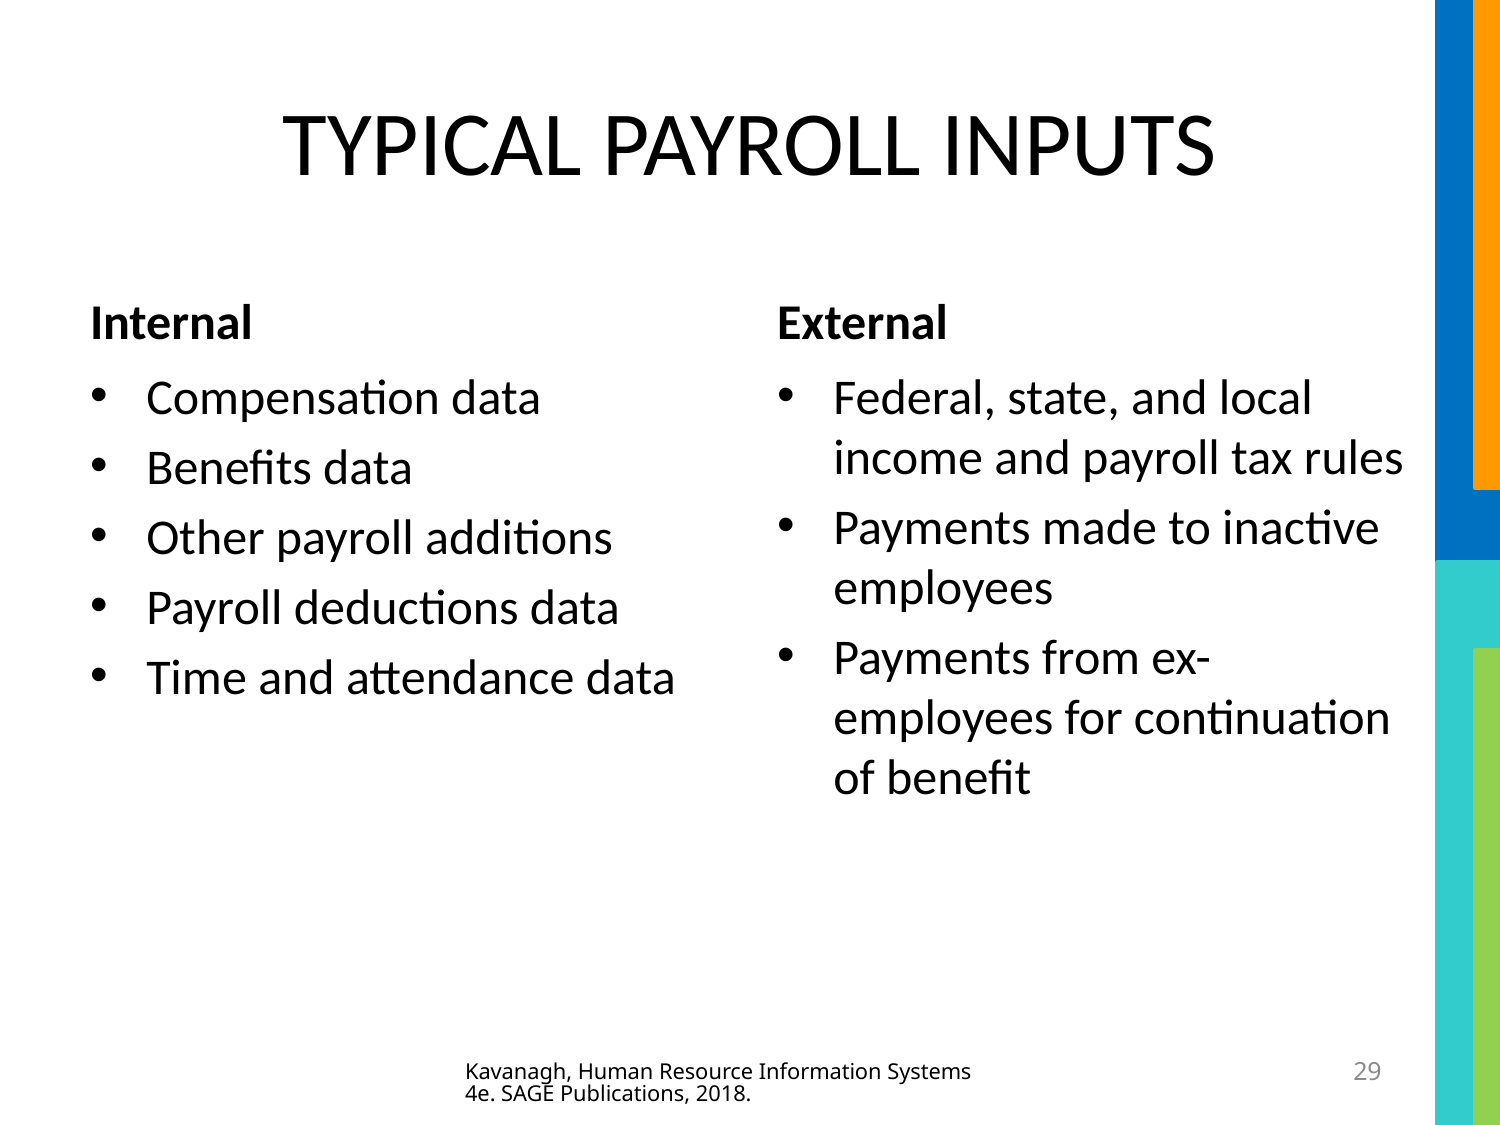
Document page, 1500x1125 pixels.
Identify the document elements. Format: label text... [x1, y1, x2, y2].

footer Kavanagh, Human Resource Information Systems 4e. SAGE Publications, 2018. [450, 1042, 1004, 1103]
list Compensation data Benefits data Other payroll additions Payroll deductions data Time and attendance data [75, 356, 738, 1005]
list External [761, 251, 1425, 356]
list Federal, state, and local income and payroll tax rules Payments made to inactive employees Payments from ex-employees for continuation of benefit [761, 356, 1425, 1005]
list Internal [75, 251, 738, 356]
slide_number 29 [1059, 1042, 1397, 1103]
title TYPICAL PAYROLL INPUTS [75, 45, 1425, 233]
